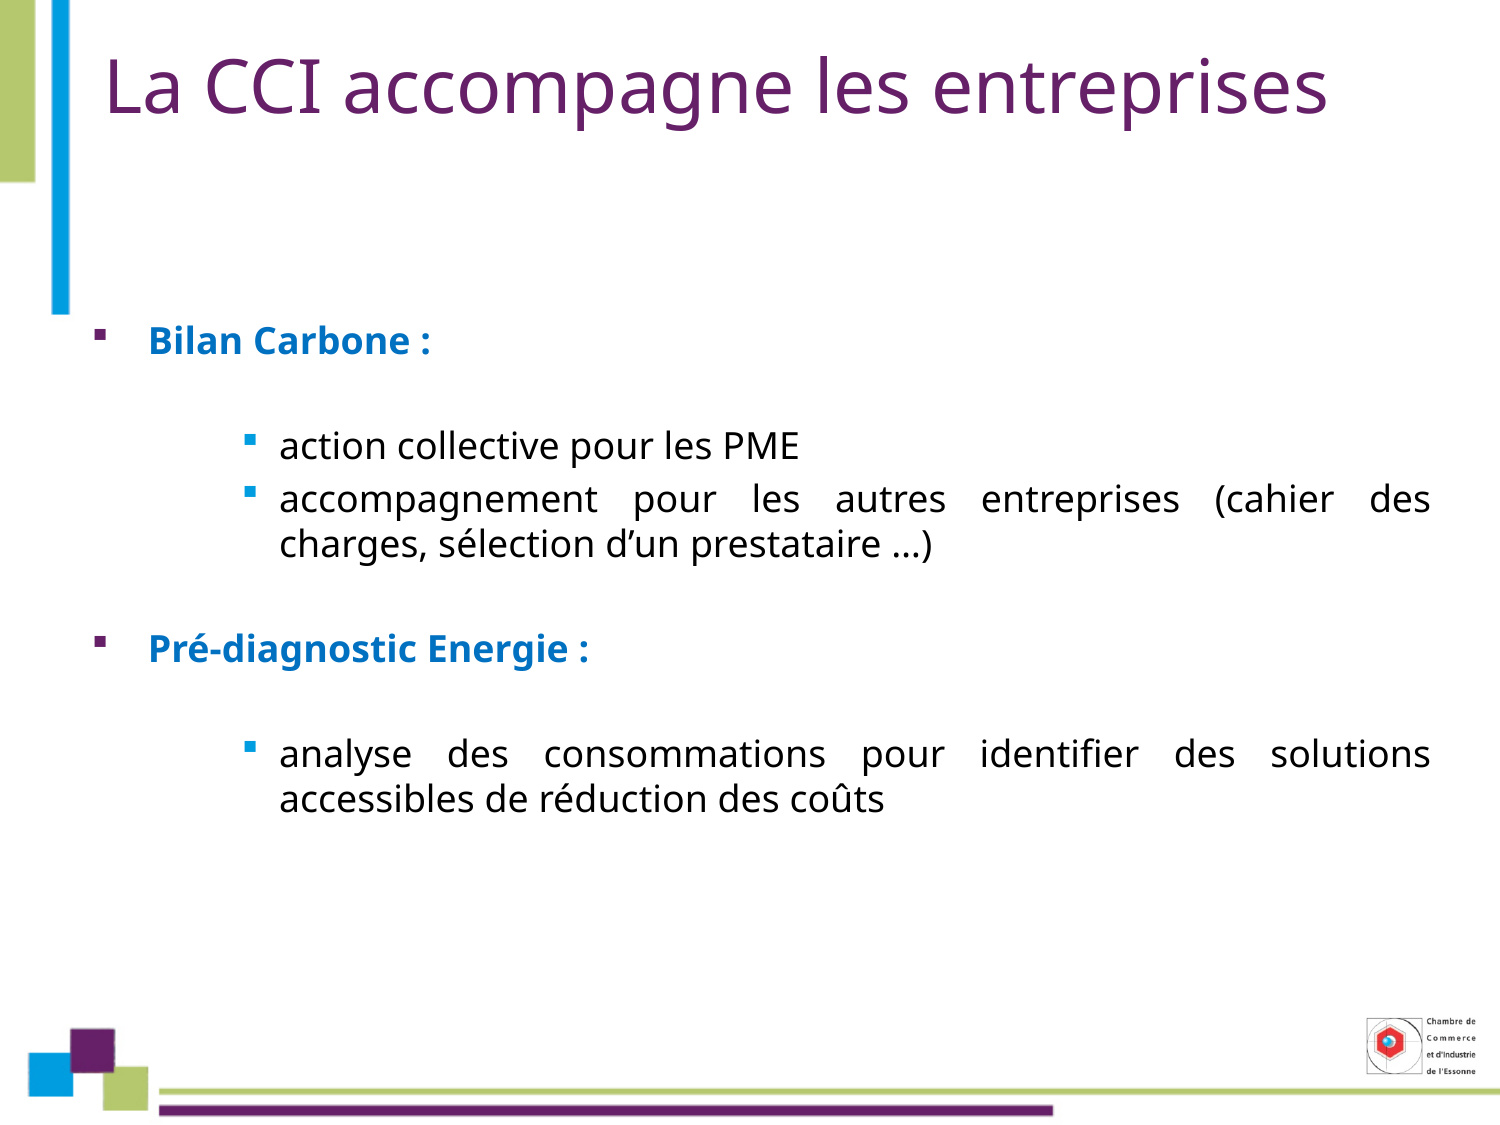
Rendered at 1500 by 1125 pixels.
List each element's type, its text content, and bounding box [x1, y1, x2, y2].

title La CCI accompagne les entreprises [88, 30, 1447, 149]
picture [0, 1011, 1500, 1125]
list Bilan Carbone : action collective pour les PME accompagnement pour les autres entreprises (cahier des charges, sélection d’un prestataire …) Pré-diagnostic Energie : analyse des consommations pour identifier des solutions accessibles de réduction des coûts [76, 267, 1447, 964]
picture [0, 0, 83, 322]
